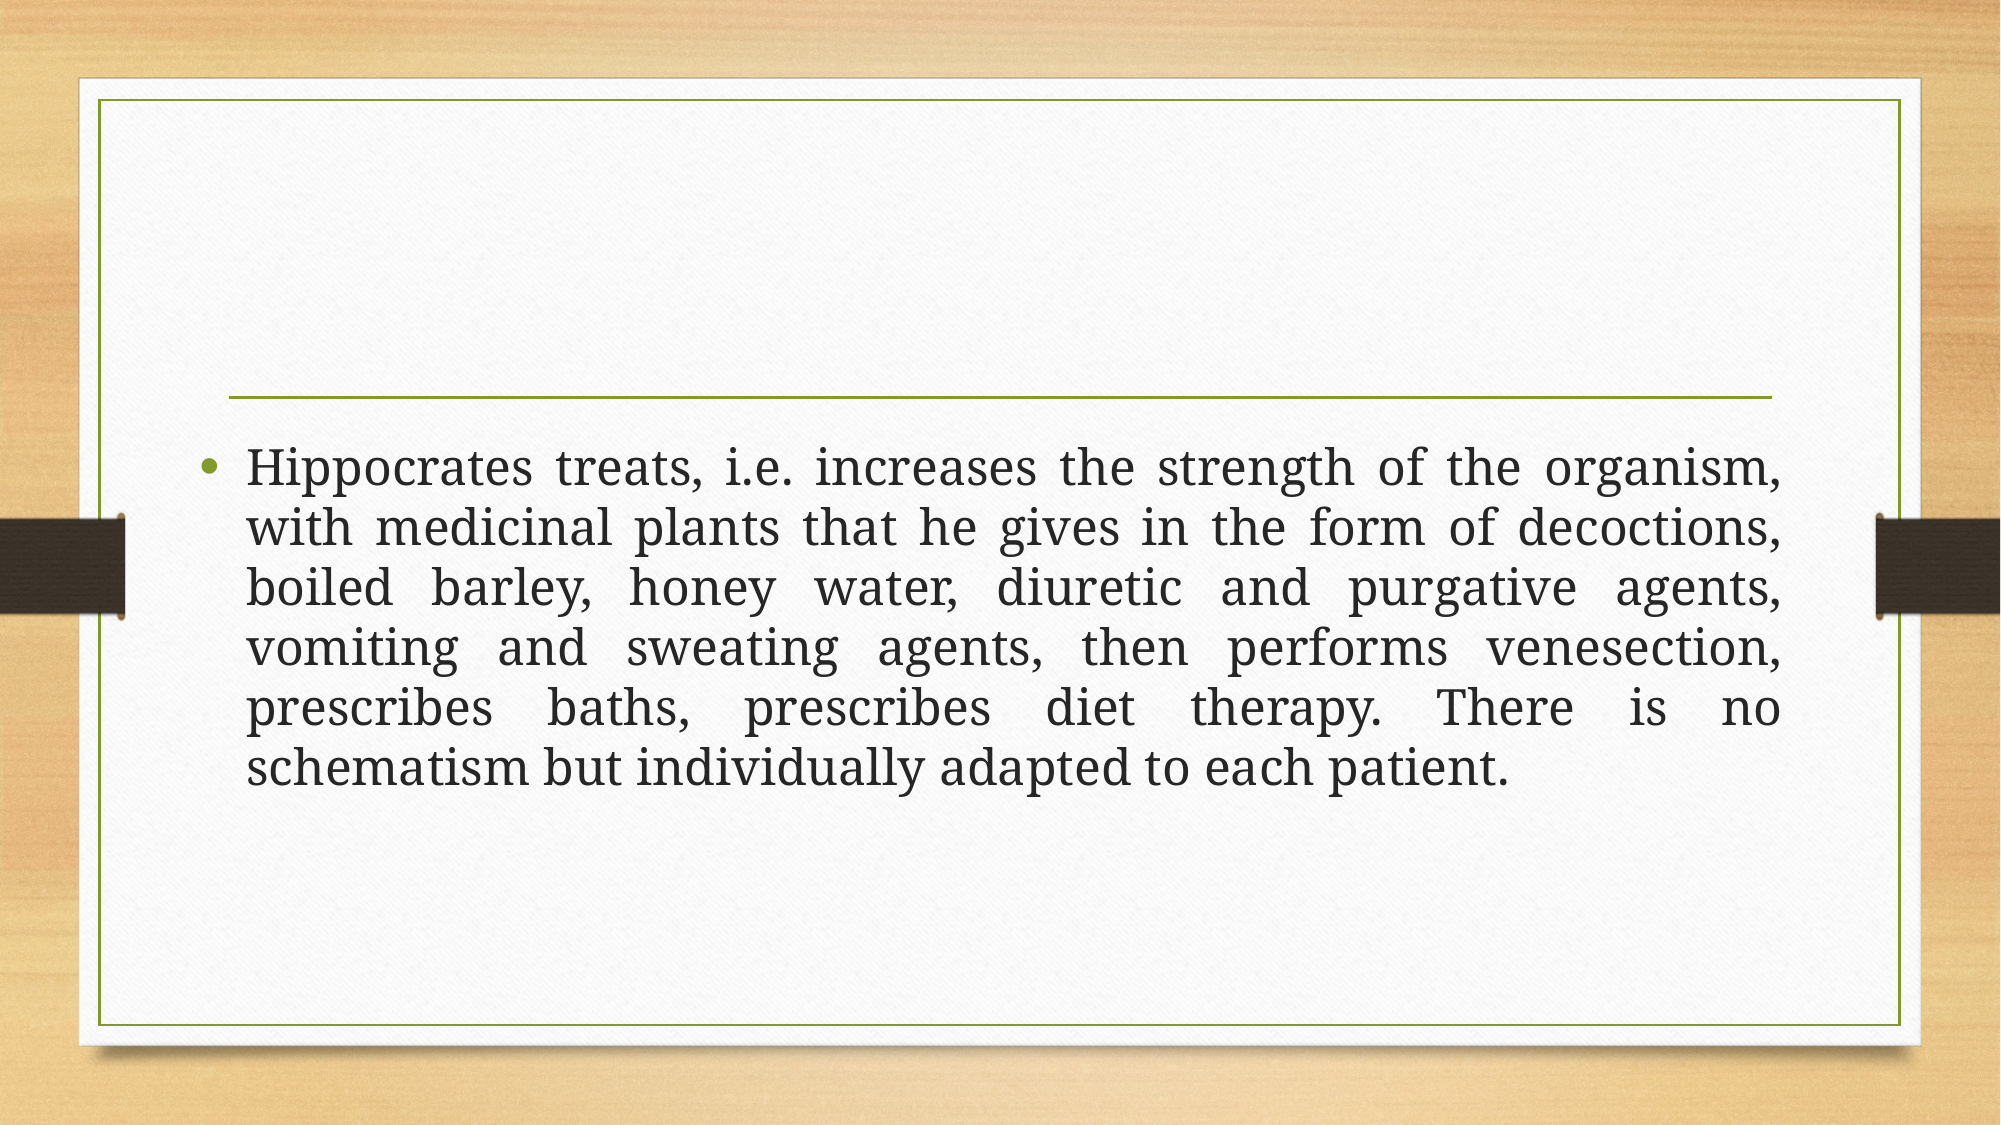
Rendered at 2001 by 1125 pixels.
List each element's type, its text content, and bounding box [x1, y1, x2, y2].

picture [0, 0, 2001, 1125]
list Hippocrates treats, i.e. increases the strength of the organism, with medicinal plants that he gives in the form of decoctions, boiled barley, honey water, diuretic and purgative agents, vomiting and sweating agents, then performs venesection, prescribes baths, prescribes diet therapy. There is no schematism but individually adapted to each patient. [184, 428, 1798, 937]
